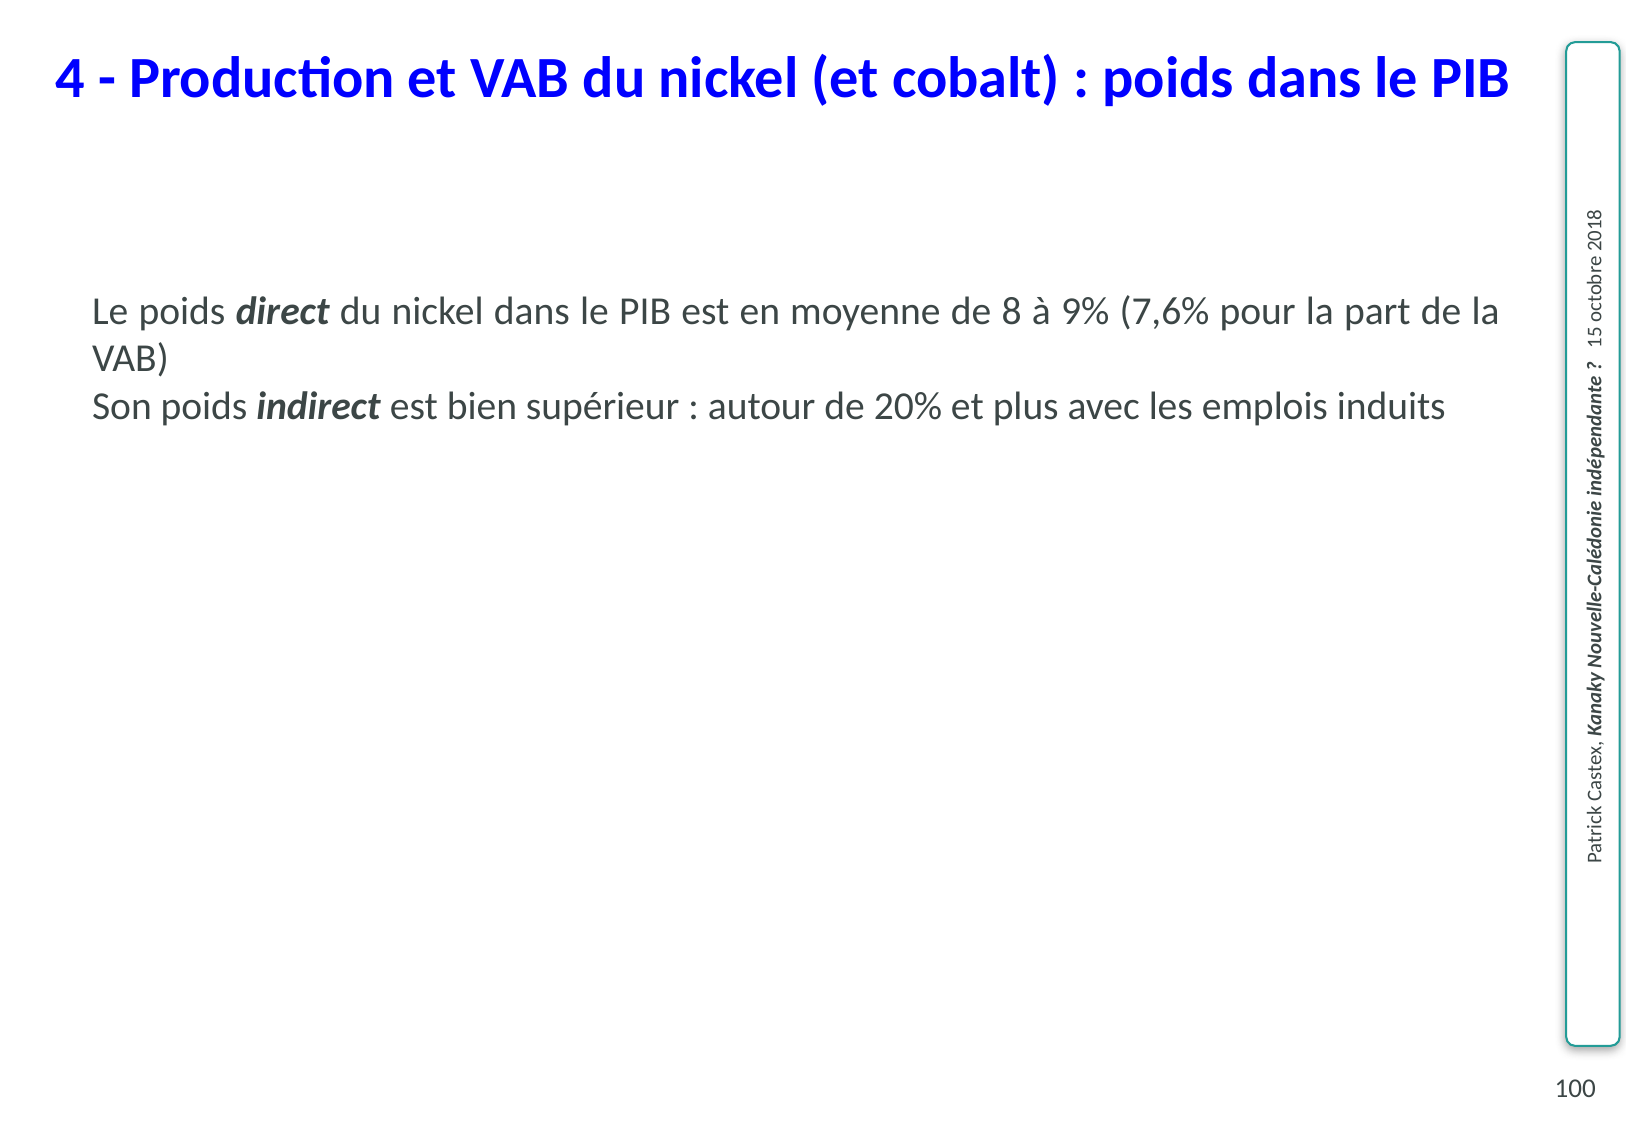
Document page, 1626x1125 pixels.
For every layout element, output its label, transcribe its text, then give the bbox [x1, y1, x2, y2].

list Le poids direct du nickel dans le PIB est en moyenne de 8 à 9% (7,6% pour la part de la VAB) Son poids indirect est bien supérieur : autour de 20% et plus avec les emplois induits [77, 229, 1517, 1096]
title 4 - Production et VAB du nickel (et cobalt) : poids dans le PIB [40, 31, 1606, 164]
